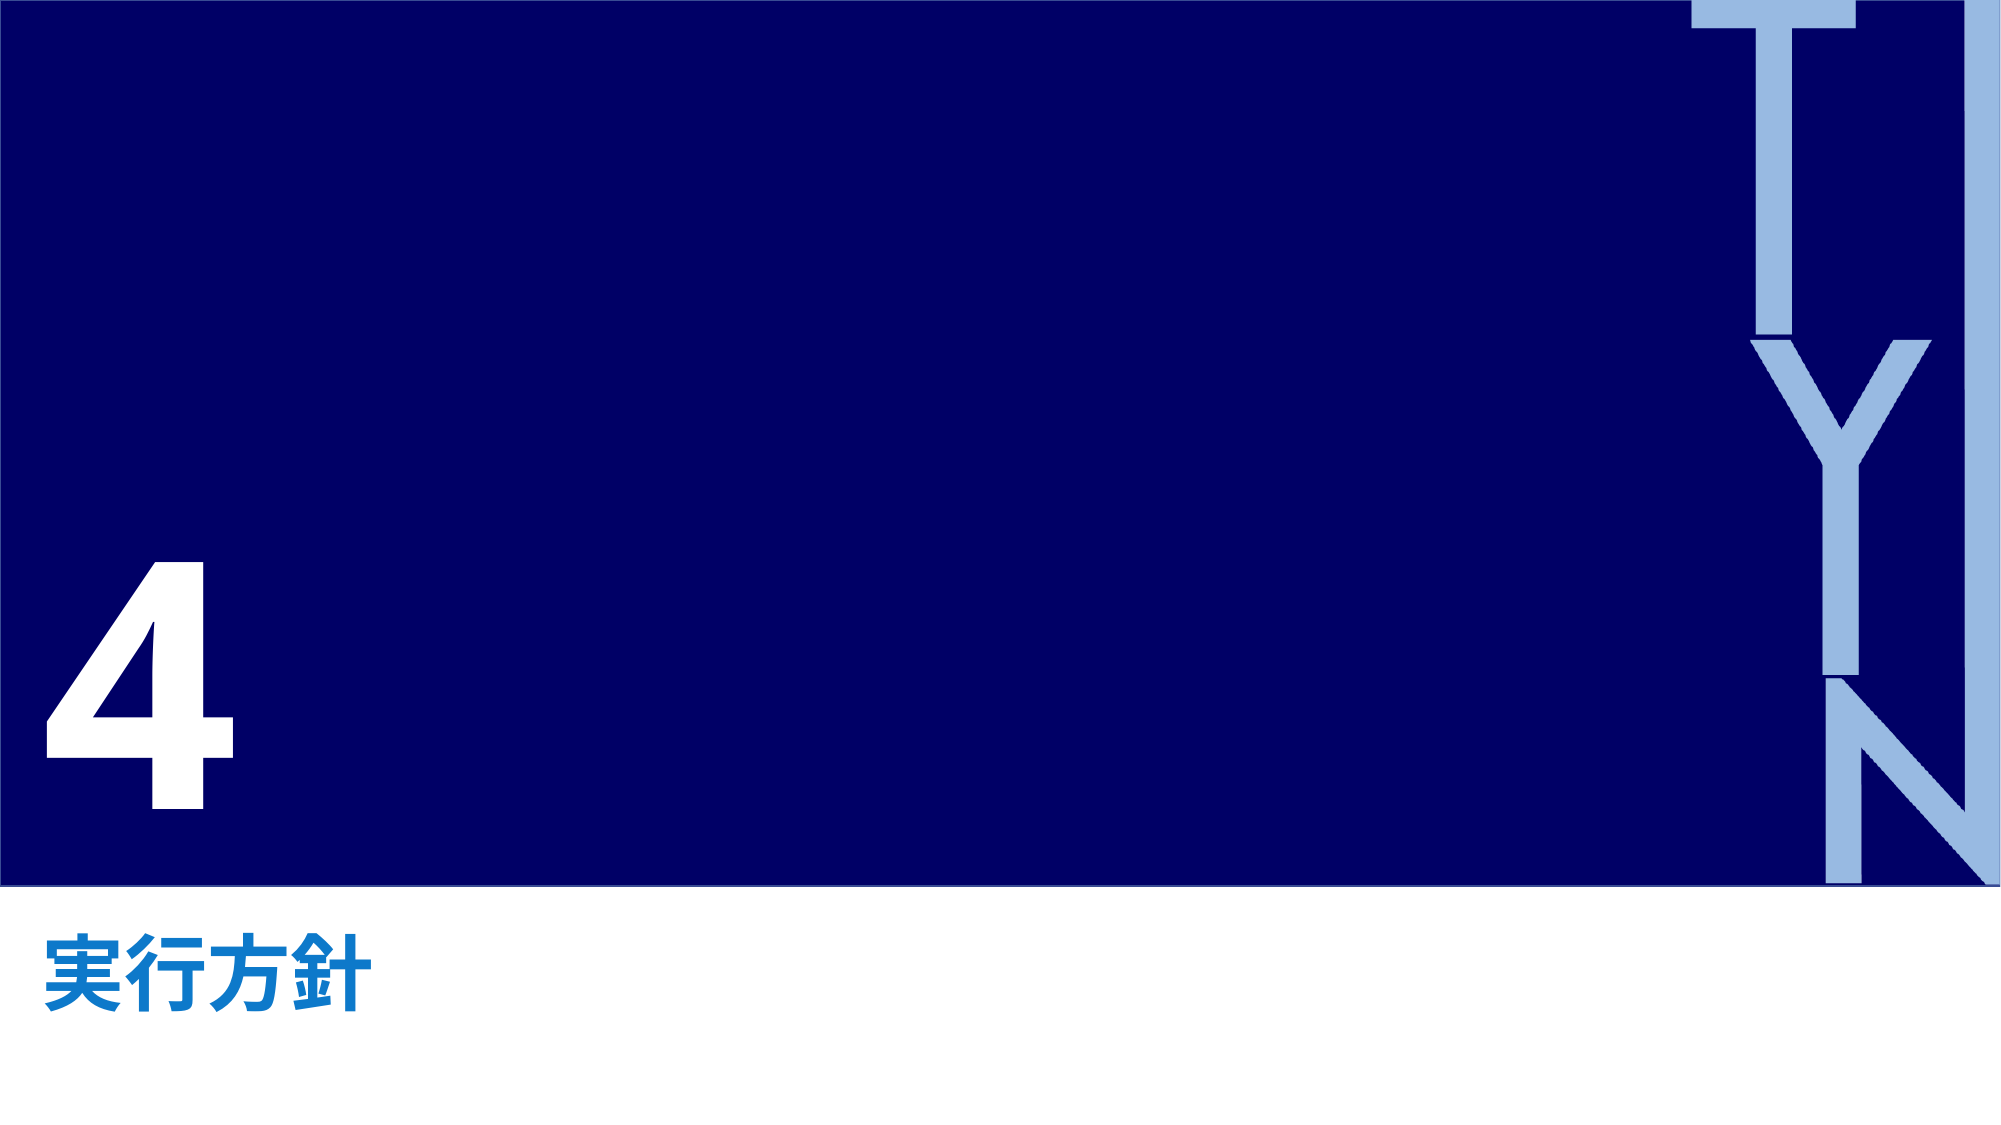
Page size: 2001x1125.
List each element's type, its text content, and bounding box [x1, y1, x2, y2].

picture [1691, 0, 2000, 885]
list 4 [41, 326, 810, 885]
title 実行方針 [41, 915, 1932, 1040]
